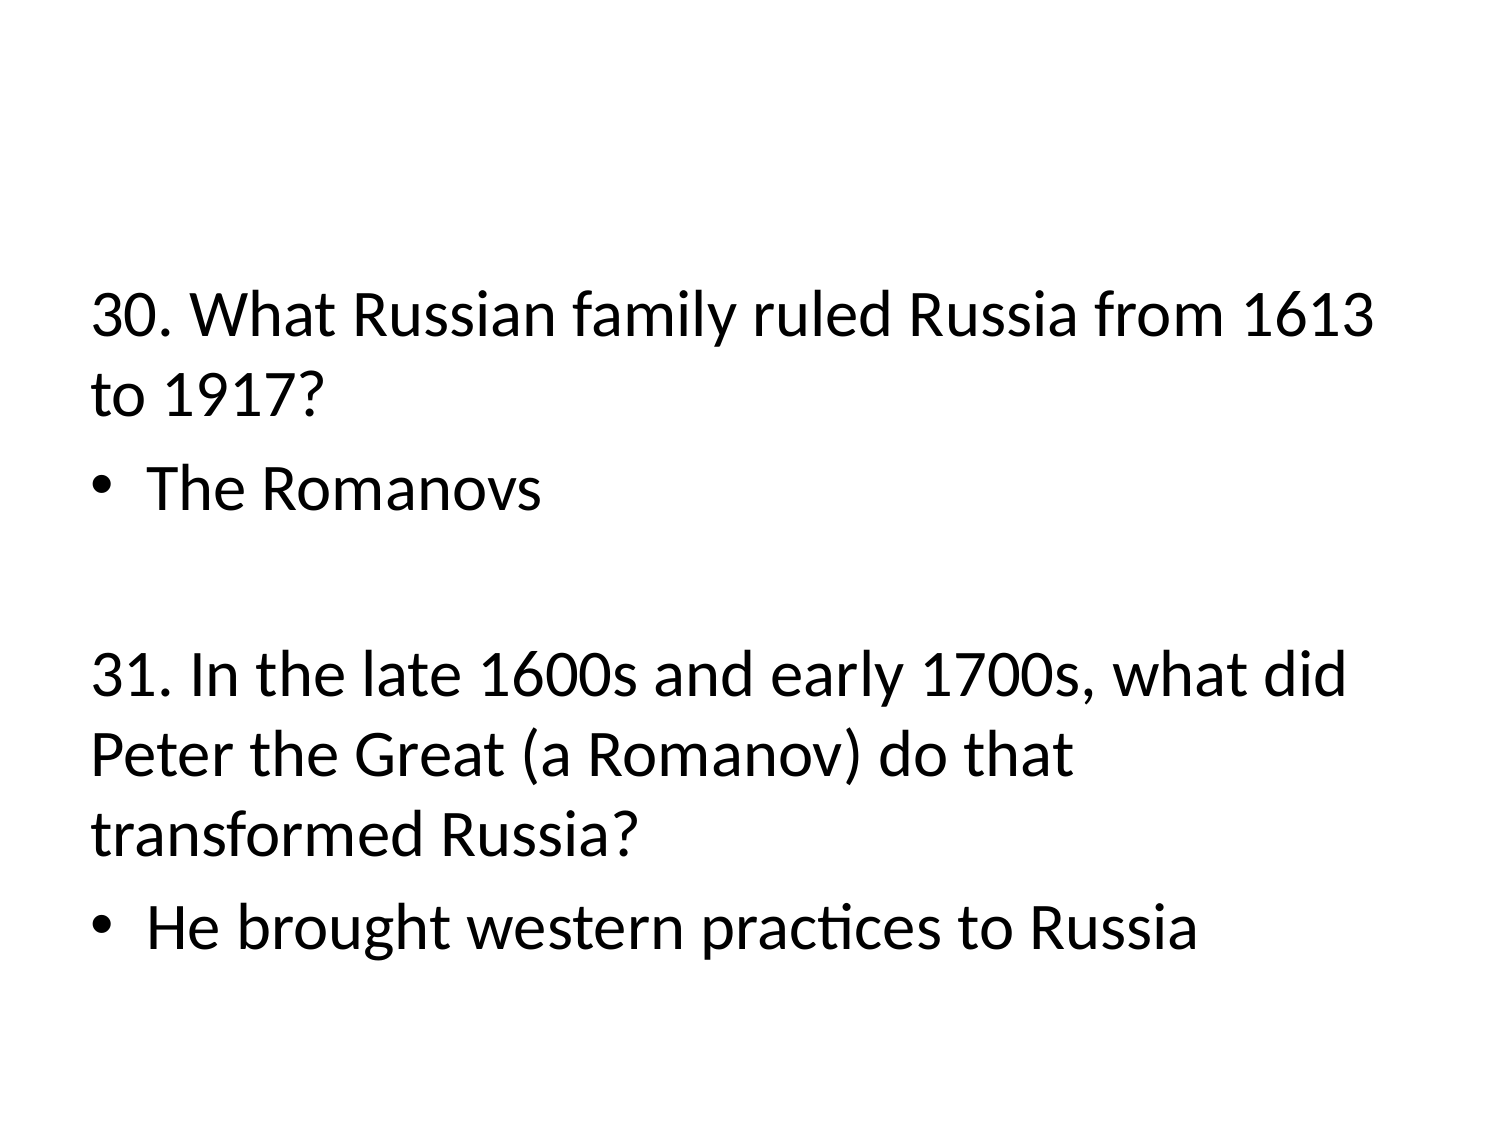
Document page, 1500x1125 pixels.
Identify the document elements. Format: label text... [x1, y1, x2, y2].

list 30. What Russian family ruled Russia from 1613 to 1917? The Romanovs 31. In the late 1600s and early 1700s, what did Peter the Great (a Romanov) do that transformed Russia? He brought western practices to Russia [75, 262, 1425, 1005]
